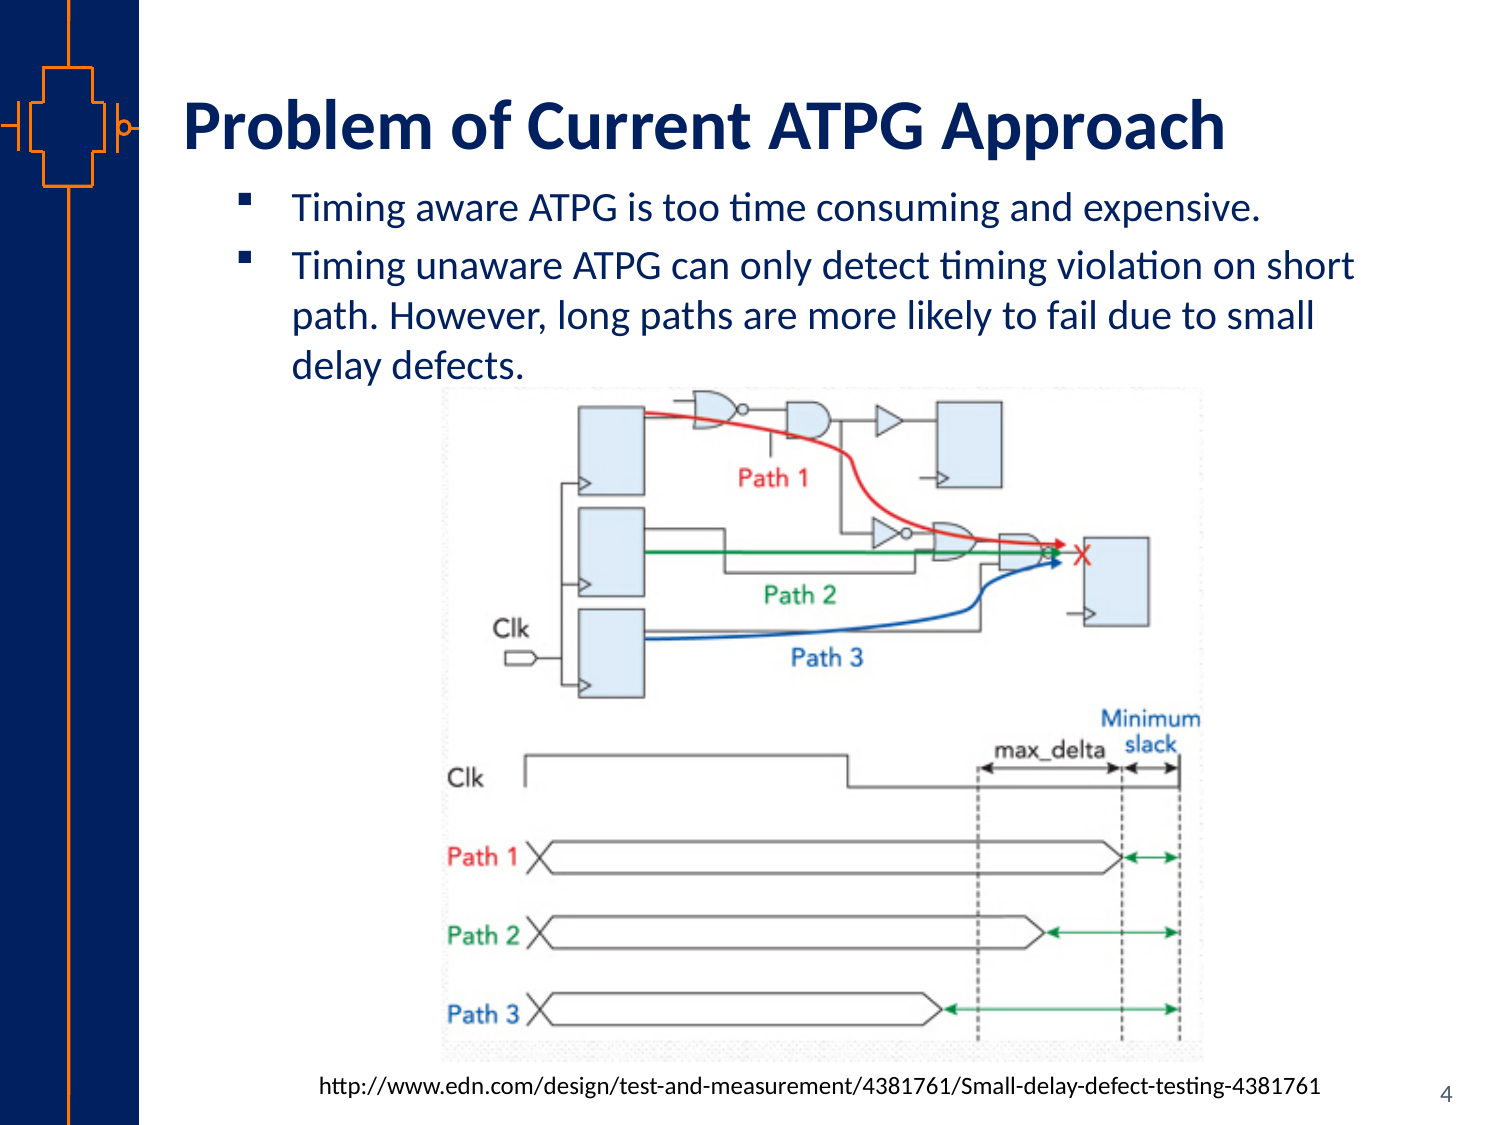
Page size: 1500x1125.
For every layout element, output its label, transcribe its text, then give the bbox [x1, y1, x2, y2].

picture [441, 387, 1204, 1063]
list Timing aware ATPG is too time consuming and expensive. Timing unaware ATPG can only detect timing violation on short path. However, long paths are more likely to fail due to small delay defects. [220, 171, 1425, 471]
text_box http://www.edn.com/design/test-and-measurement/4381761/Small-delay-defect-testing-4381761 [303, 1061, 1342, 1107]
slide_number 4 [1425, 1062, 1488, 1123]
title Problem of Current ATPG Approach [168, 69, 1457, 172]
